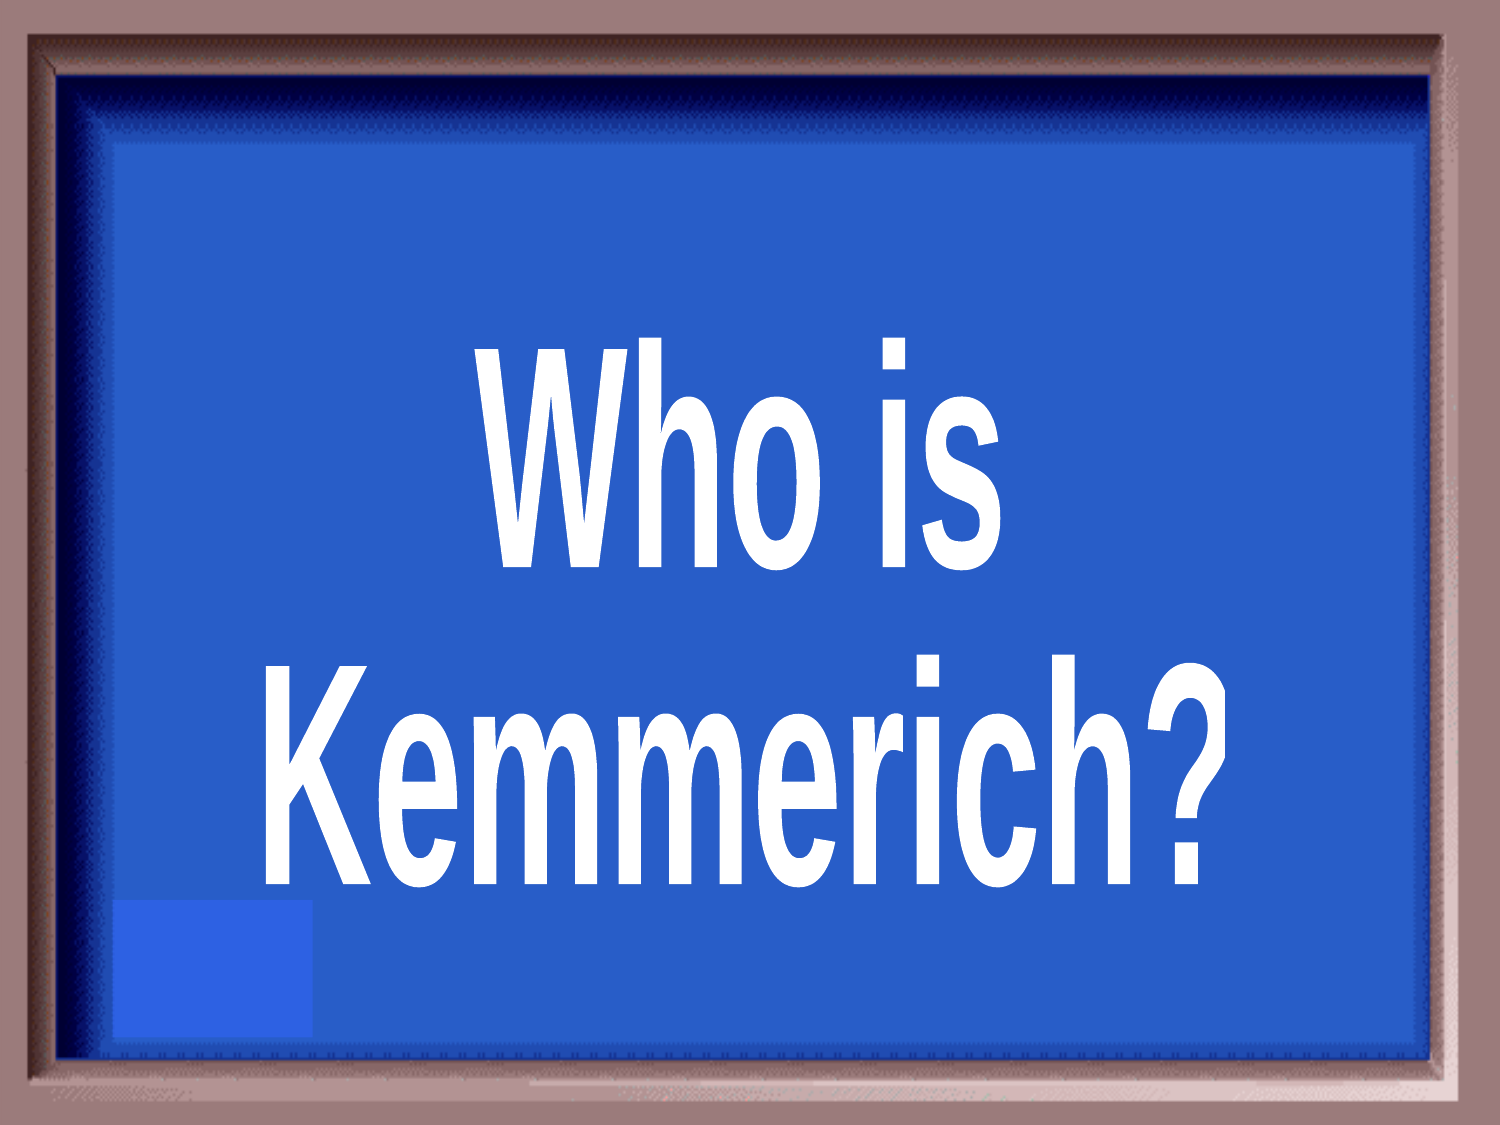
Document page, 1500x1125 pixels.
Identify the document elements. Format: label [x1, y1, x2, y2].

picture [0, 0, 1500, 1125]
text_box [112, 899, 313, 1038]
